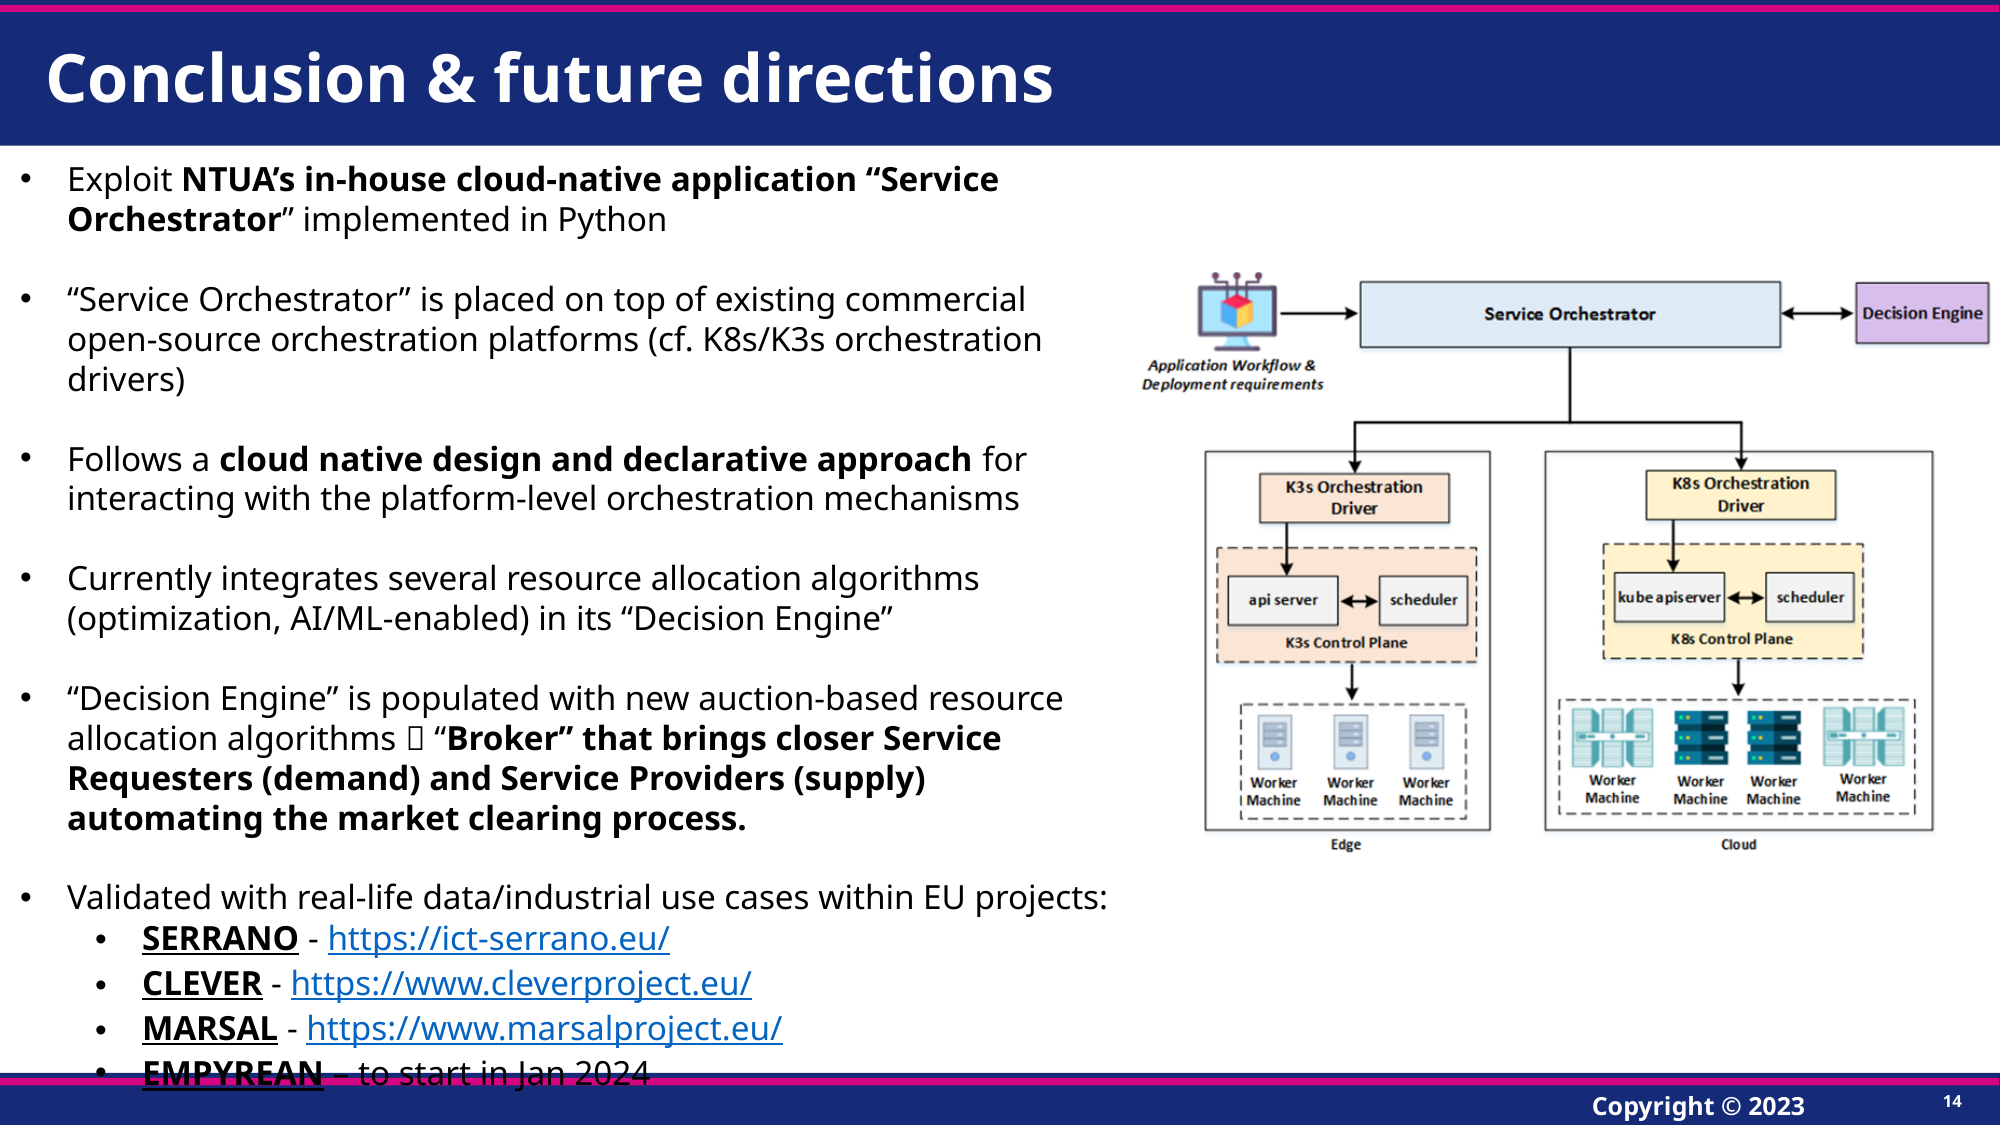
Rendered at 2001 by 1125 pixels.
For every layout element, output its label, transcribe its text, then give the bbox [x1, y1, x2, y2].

title Conclusion & future directions [30, 31, 1970, 131]
text_box Exploit NTUA’s in-house cloud-native application “Service Orchestrator” implemented in Python “Service Orchestrator” is placed on top of existing commercial open-source orchestration platforms (cf. K8s/K3s orchestration drivers) Follows a cloud native design and declarative approach for interacting with the platform-level orchestration mechanisms Currently integrates several resource allocation algorithms (optimization, AI/ML-enabled) in its “Decision Engine” “Decision Engine” is populated with new auction-based resource allocation algorithms  “Broker” that brings closer Service Requesters (demand) and Service Providers (supply) automating the market clearing process. Validated with real-life data/industrial use cases within EU projects: SERRANO - https://ict-serrano.eu/ CLEVER - https://www.cleverproject.eu/ MARSAL - https://www.marsalproject.eu/ EMPYREAN – to start in Jan 2024 [5, 150, 1133, 1100]
picture [1132, 271, 1996, 862]
slide_number 14 [1922, 1091, 1983, 1113]
